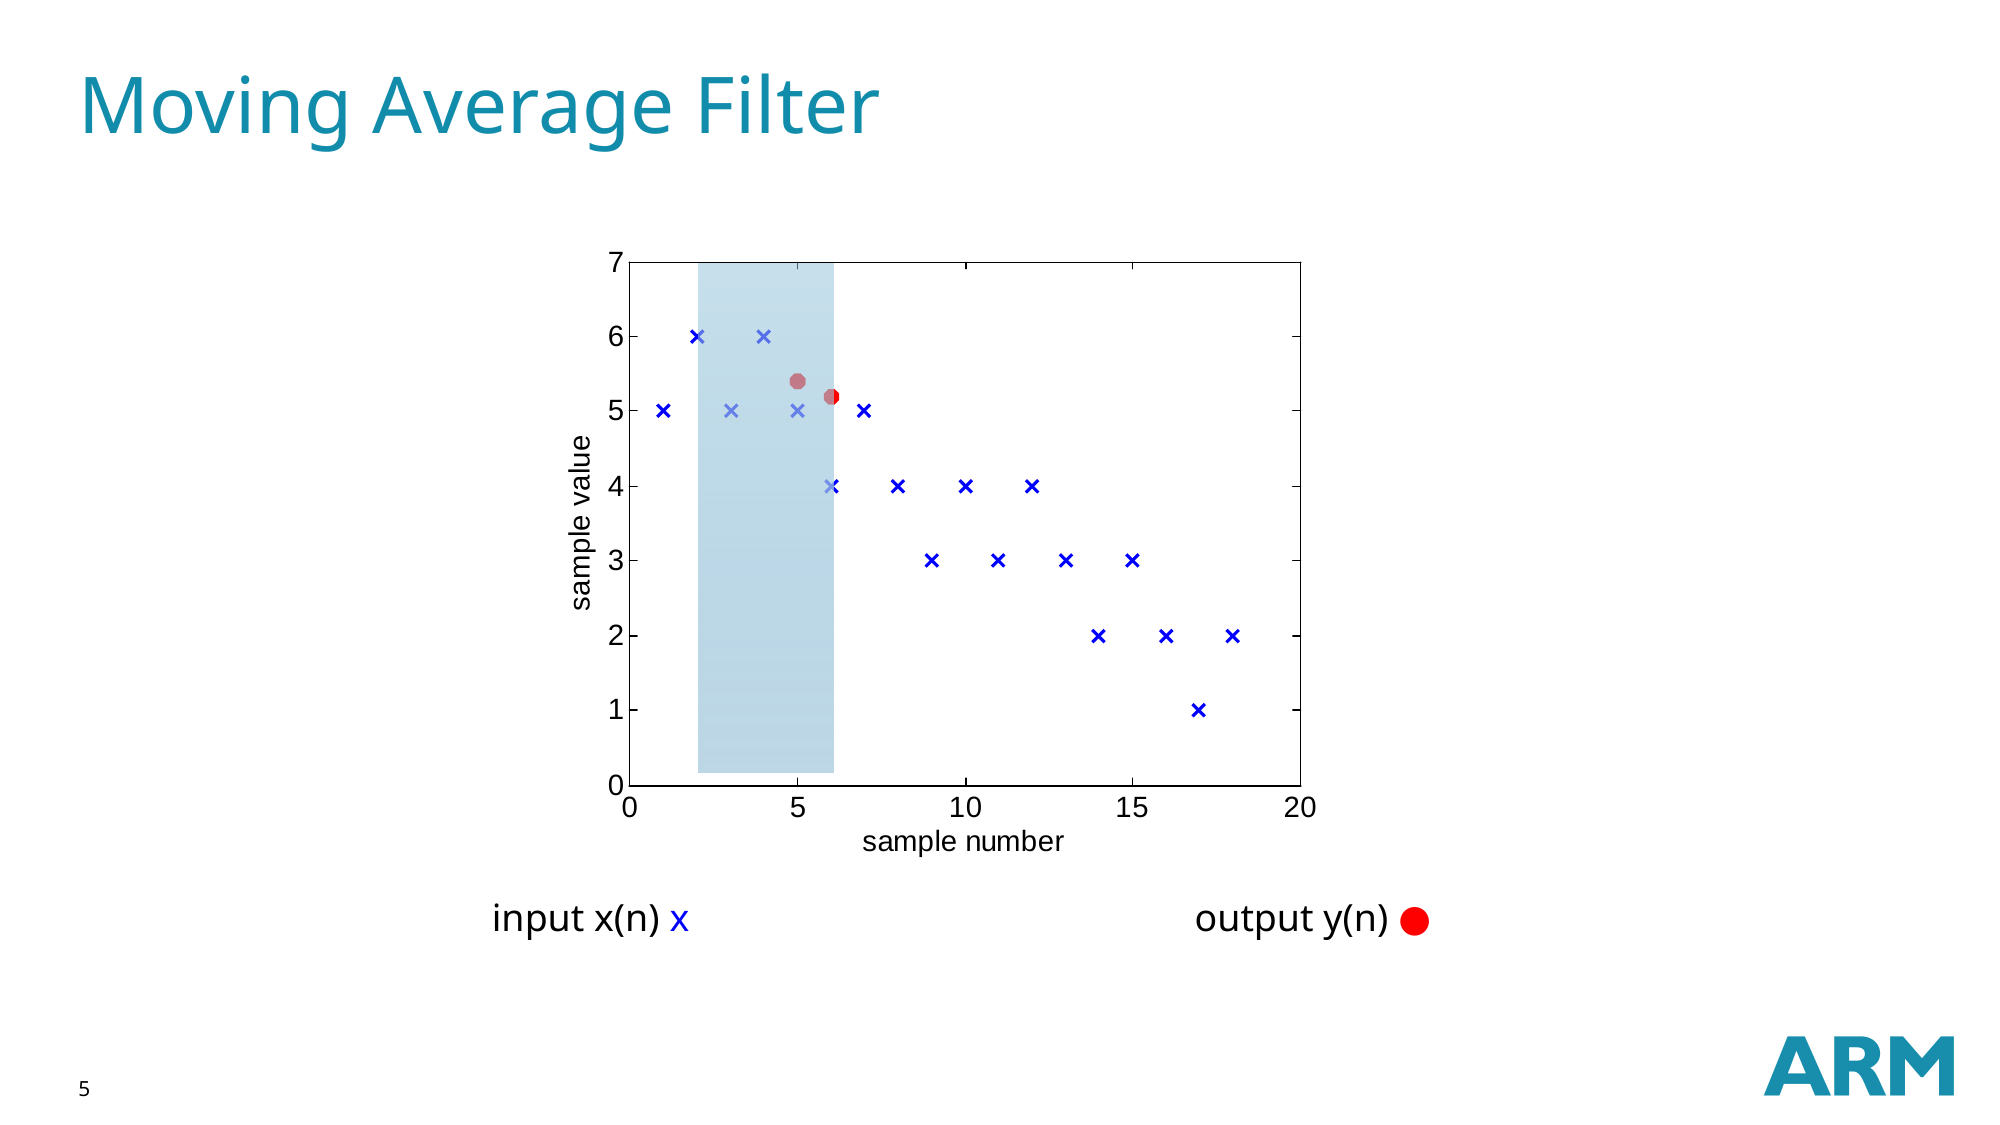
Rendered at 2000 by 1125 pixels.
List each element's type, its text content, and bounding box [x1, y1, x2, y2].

text_box input x(n) x [477, 886, 705, 946]
picture [0, 0, 2000, 1125]
text_box output y(n) ● [1179, 886, 1446, 946]
title Moving Average Filter [78, 55, 1910, 150]
